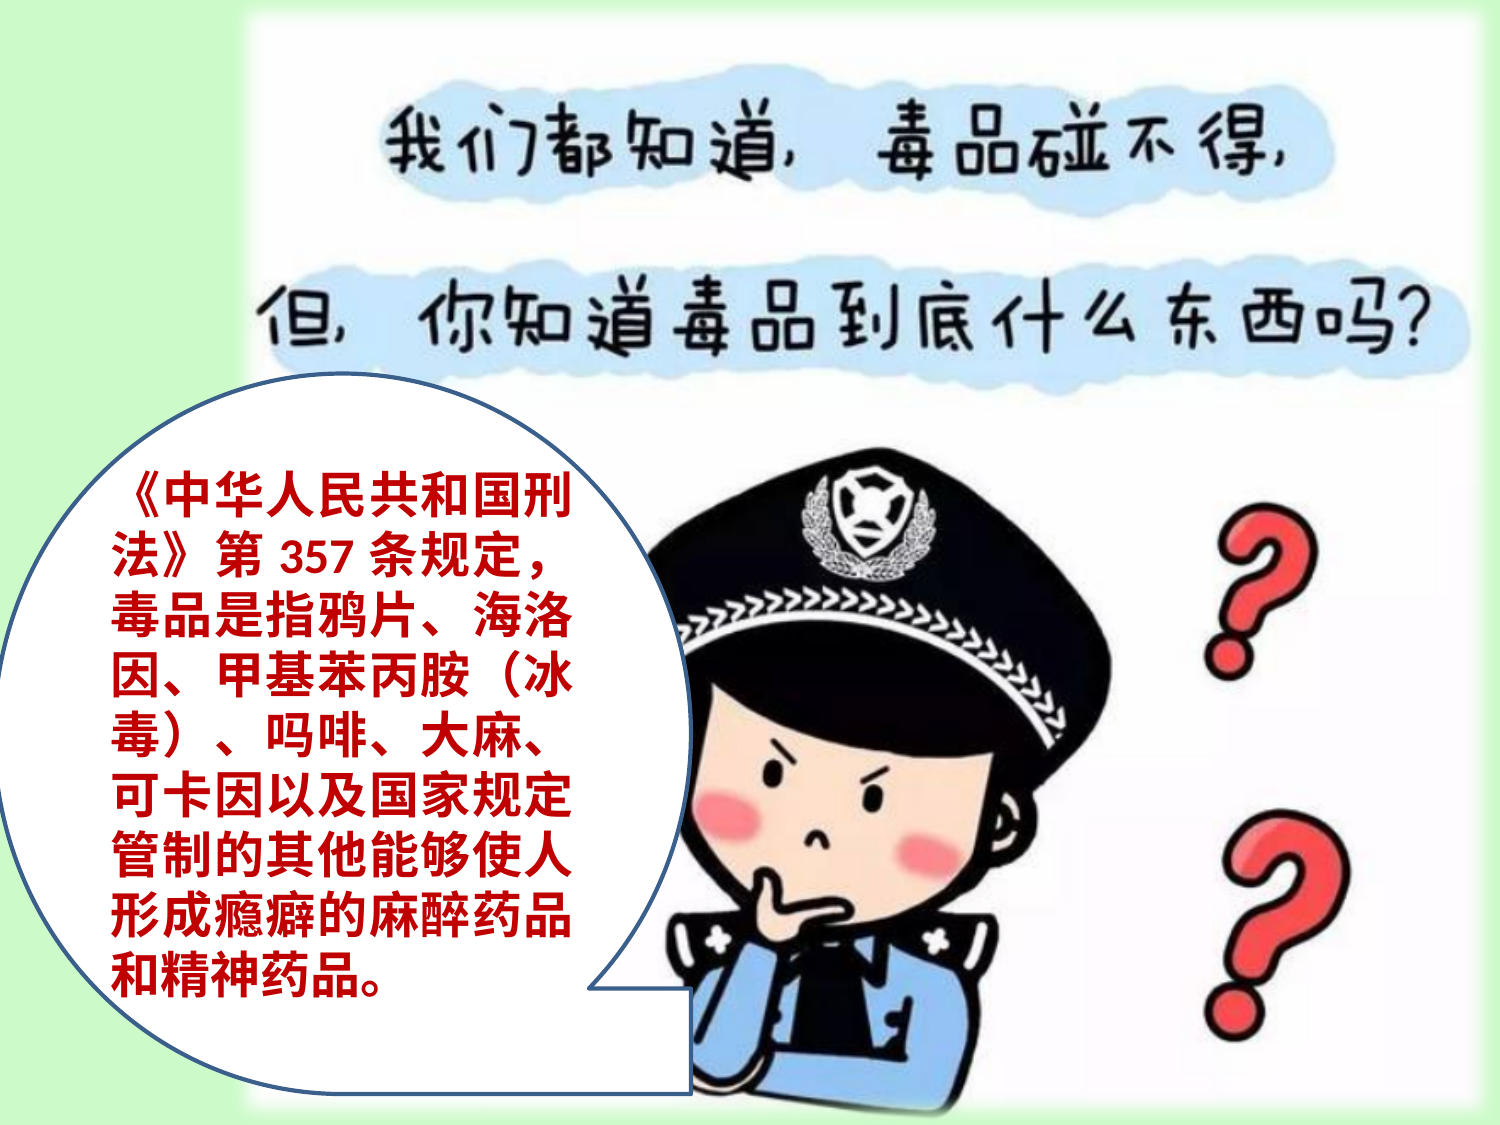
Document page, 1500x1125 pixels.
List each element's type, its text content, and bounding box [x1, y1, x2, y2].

text_box 《中华人民共和国刑法》第357条规定，毒品是指鸦片、海洛因、甲基苯丙胺（冰毒）、吗啡、大麻、可卡因以及国家规定管制的其他能够使人形成瘾癖的麻醉药品和精神药品。 [0, 392, 224, 1075]
picture [229, 0, 1500, 1125]
